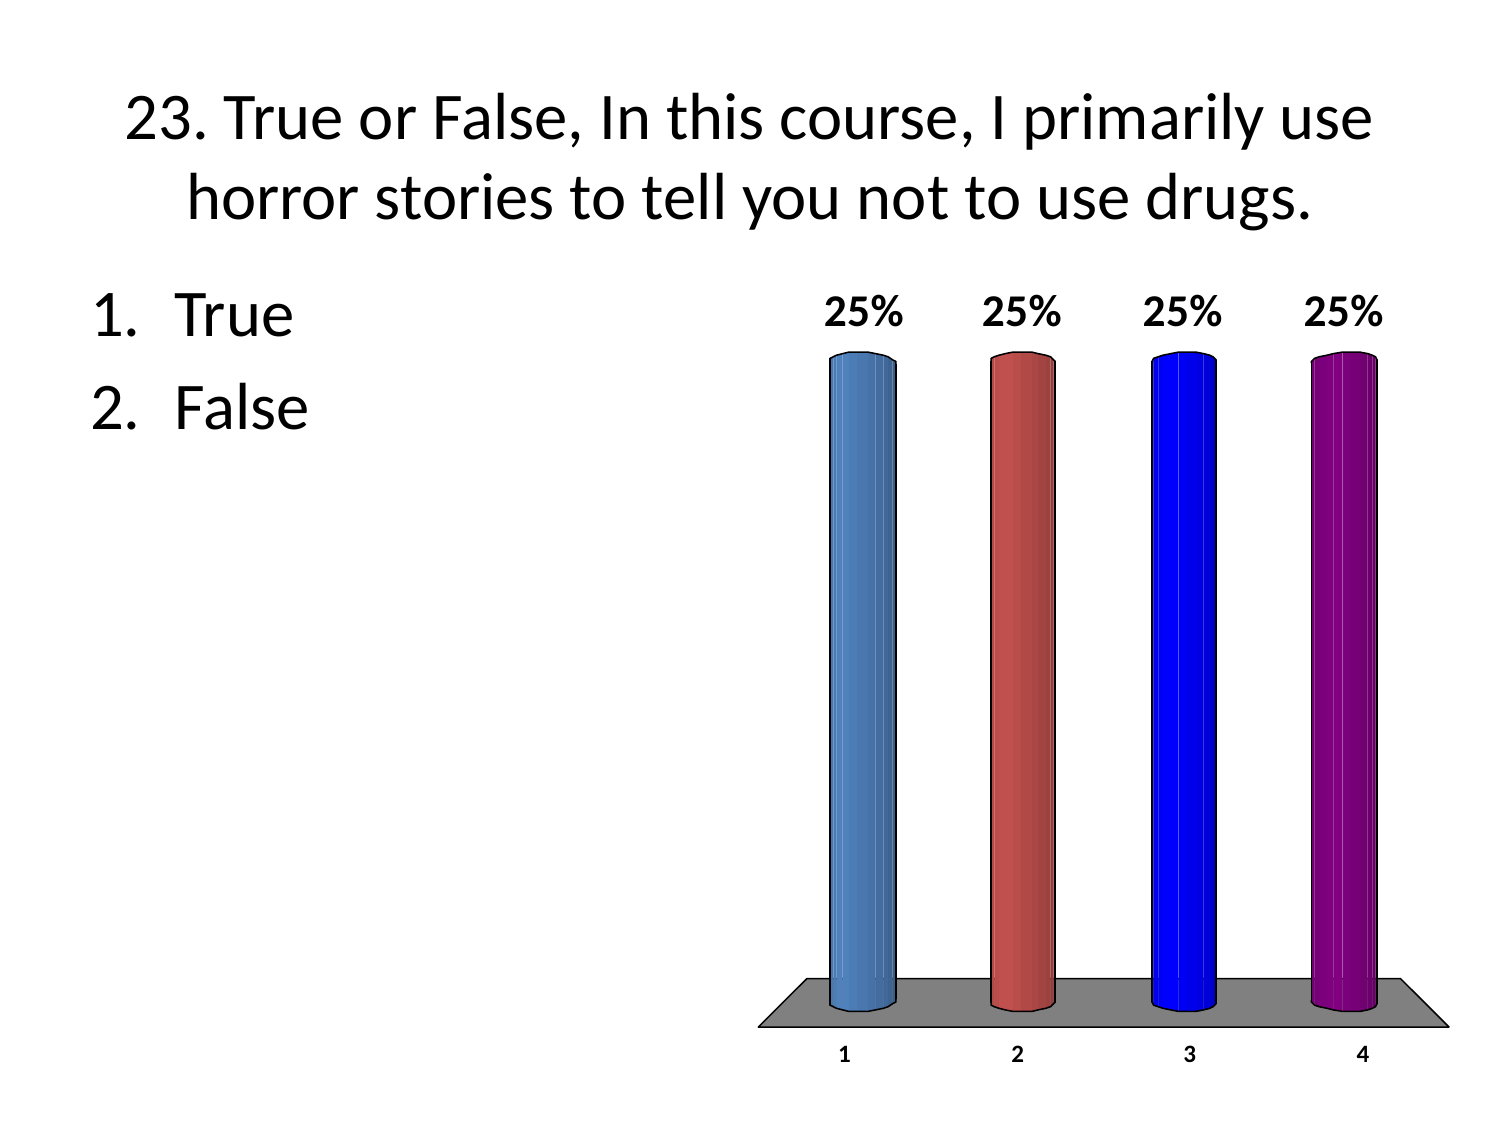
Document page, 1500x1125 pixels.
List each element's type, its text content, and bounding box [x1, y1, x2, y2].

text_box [739, 270, 1490, 1115]
list True False [75, 262, 750, 1005]
title 23. True or False, In this course, I primarily use horror stories to tell you not to use drugs. [75, 59, 1425, 247]
